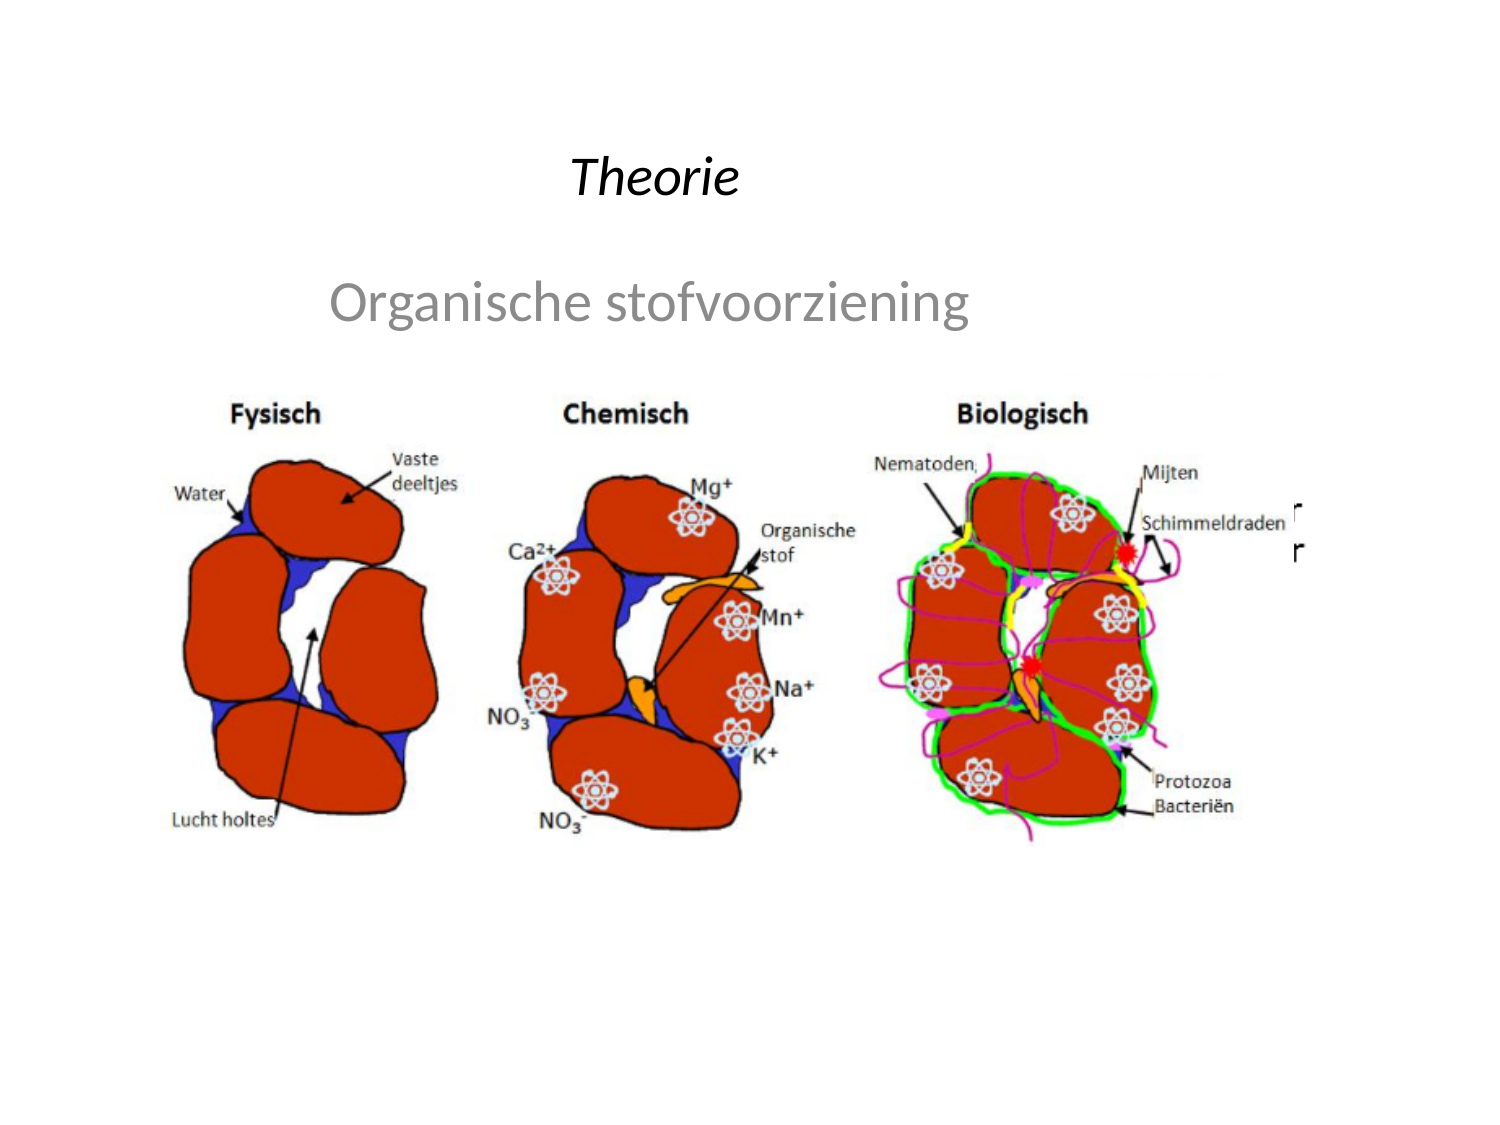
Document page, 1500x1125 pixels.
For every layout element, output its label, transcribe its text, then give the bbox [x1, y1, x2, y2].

picture [111, 374, 1339, 847]
subtitle Organische stofvoorziening [64, 255, 1235, 882]
title Theorie [112, 101, 1199, 244]
